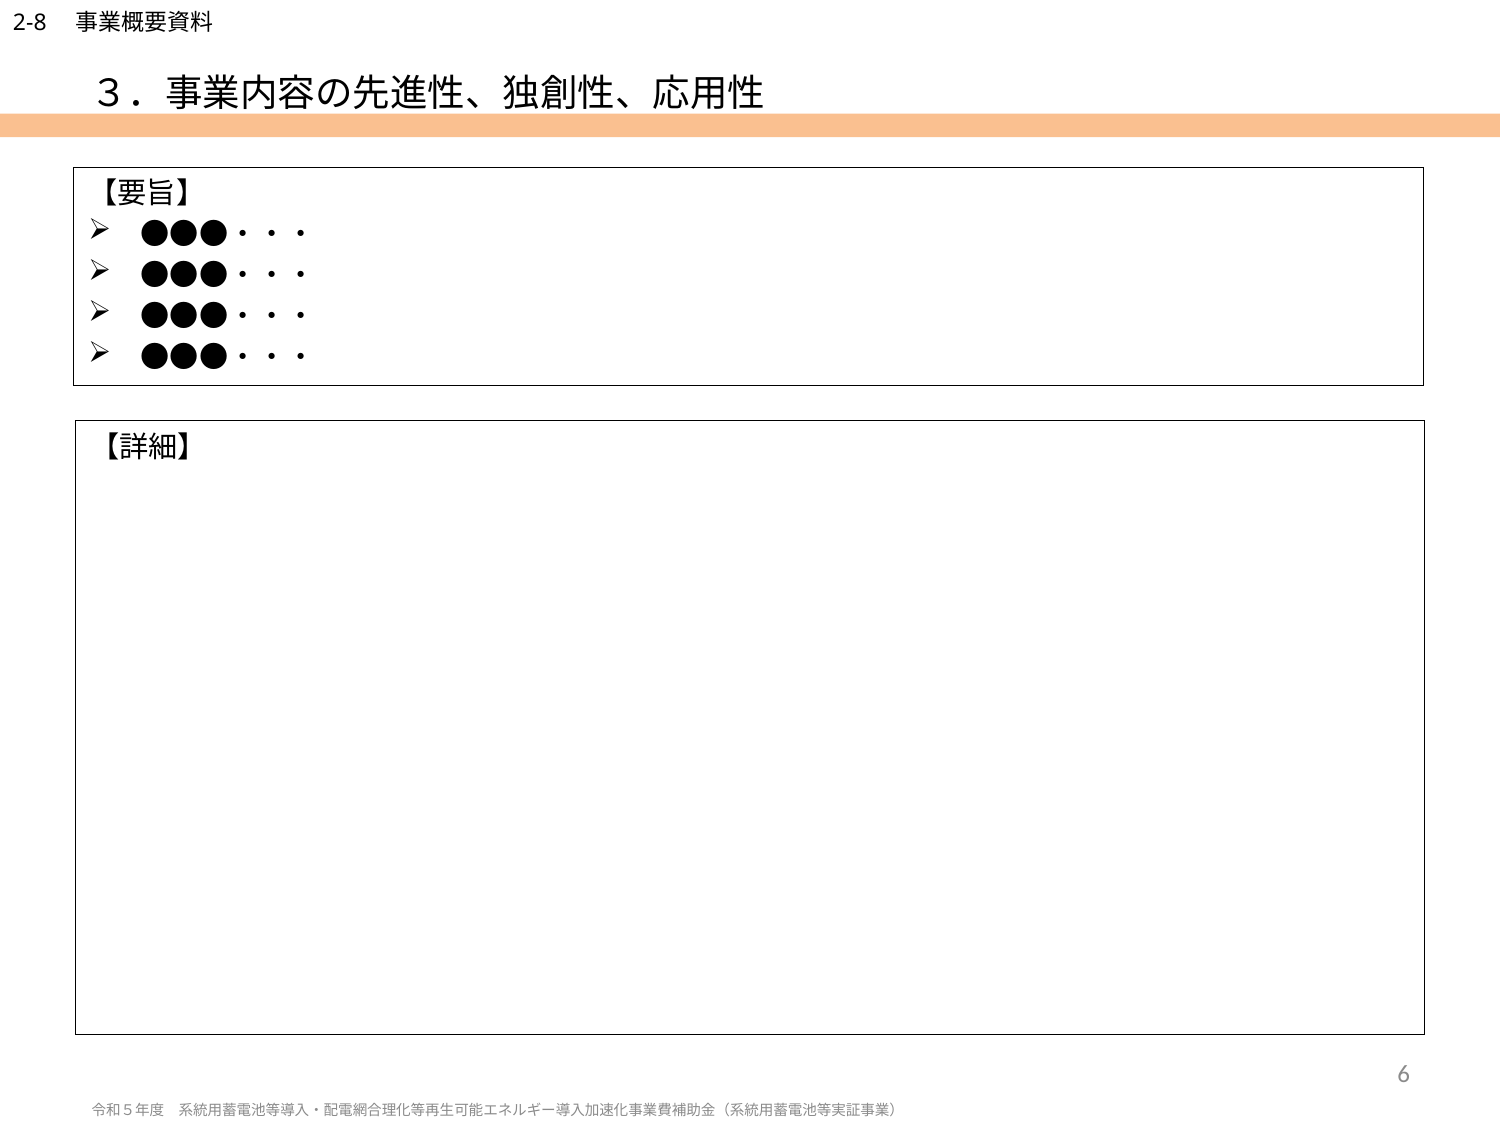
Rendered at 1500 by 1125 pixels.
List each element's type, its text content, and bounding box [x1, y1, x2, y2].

slide_number 6 [1074, 1042, 1425, 1103]
title ３．事業内容の先進性、独創性、応用性 [75, 45, 1425, 138]
list 【詳細】 [75, 420, 1425, 1035]
list 【要旨】 ●●●・・・ ●●●・・・ ●●●・・・ ●●●・・・ [73, 167, 1424, 386]
